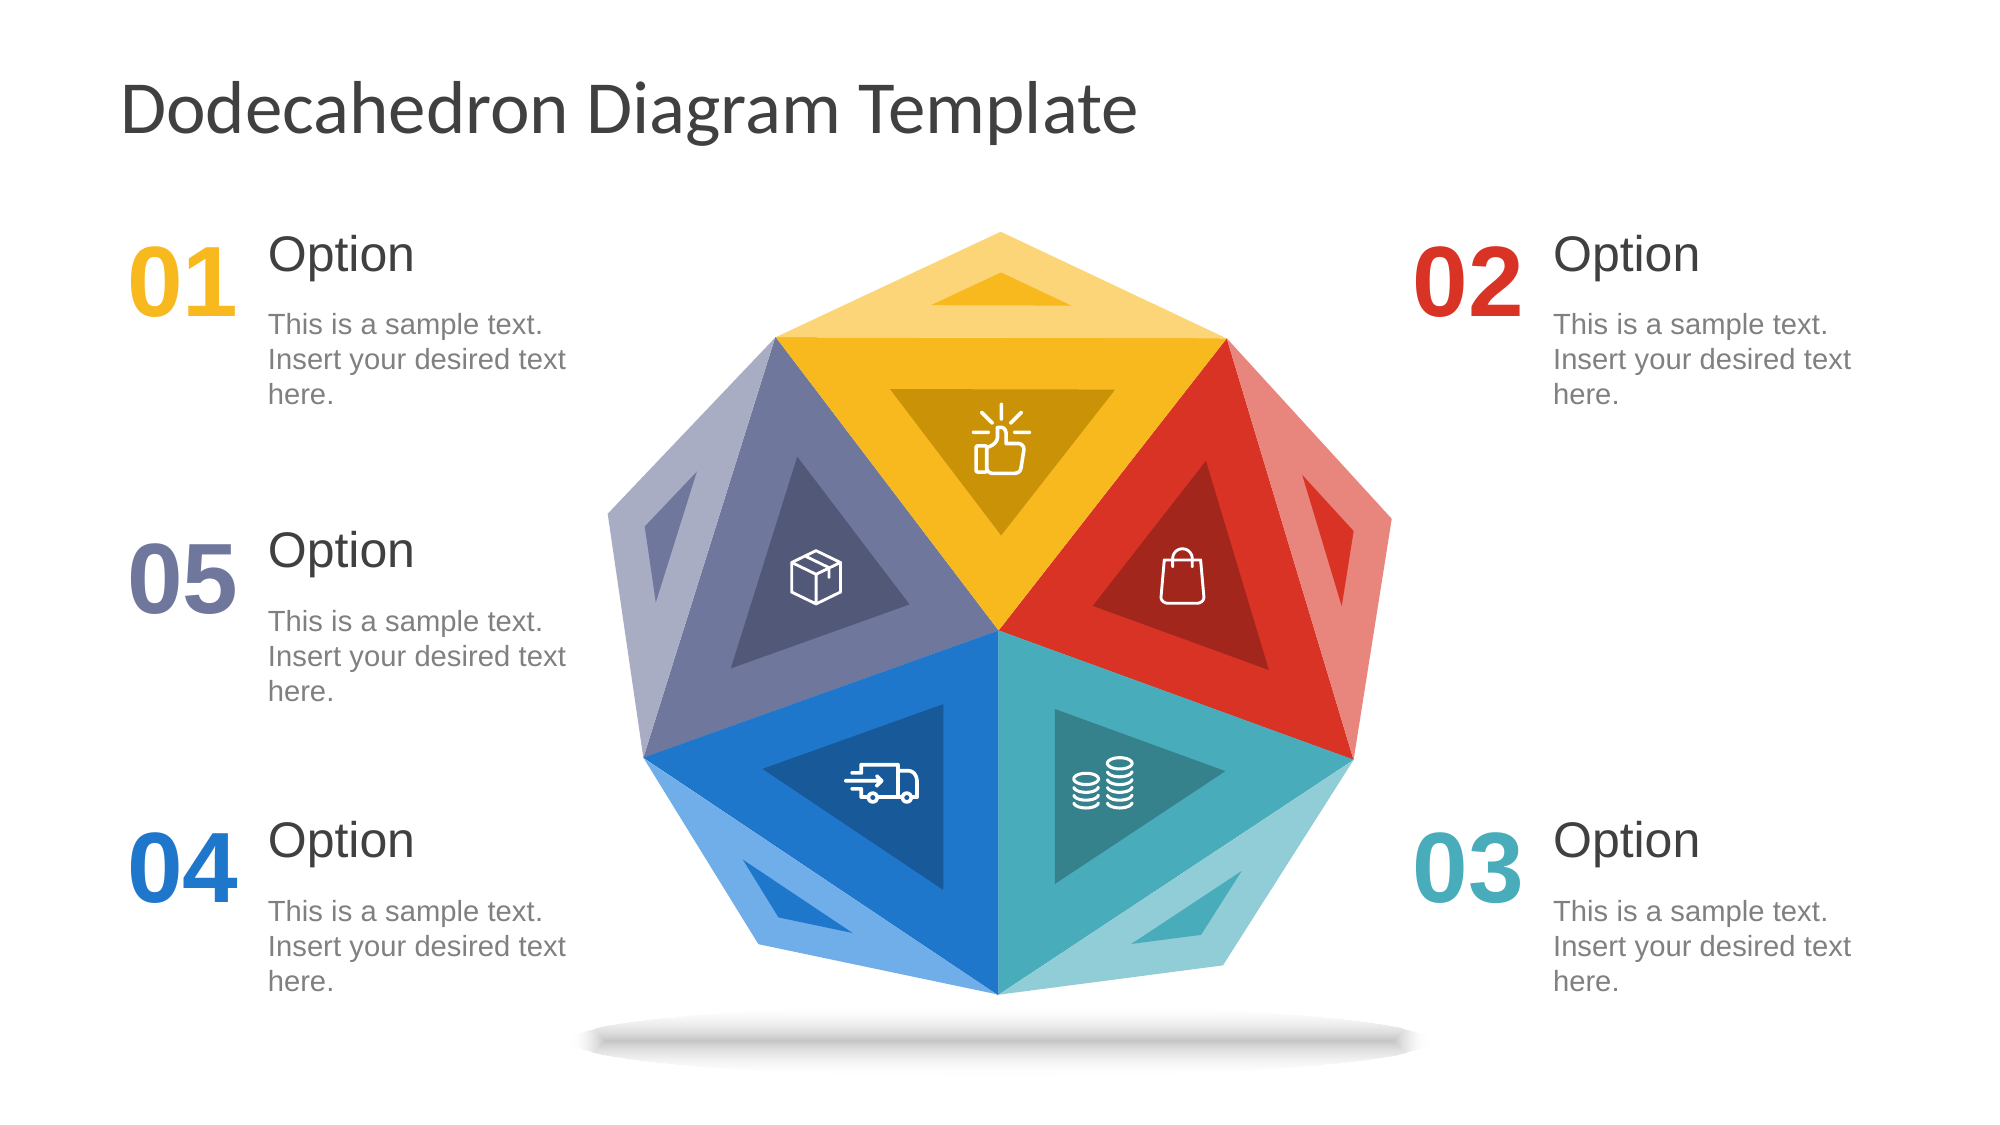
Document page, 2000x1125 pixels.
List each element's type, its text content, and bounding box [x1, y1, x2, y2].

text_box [111, 505, 603, 717]
text_box [569, 1004, 1430, 1077]
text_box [111, 208, 603, 420]
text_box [1396, 795, 1888, 1007]
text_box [1396, 208, 1888, 420]
title Dodecahedron Diagram Template [99, 45, 1900, 162]
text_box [607, 231, 1392, 996]
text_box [971, 402, 1032, 476]
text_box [111, 795, 603, 1007]
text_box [843, 762, 920, 804]
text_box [1072, 755, 1134, 810]
